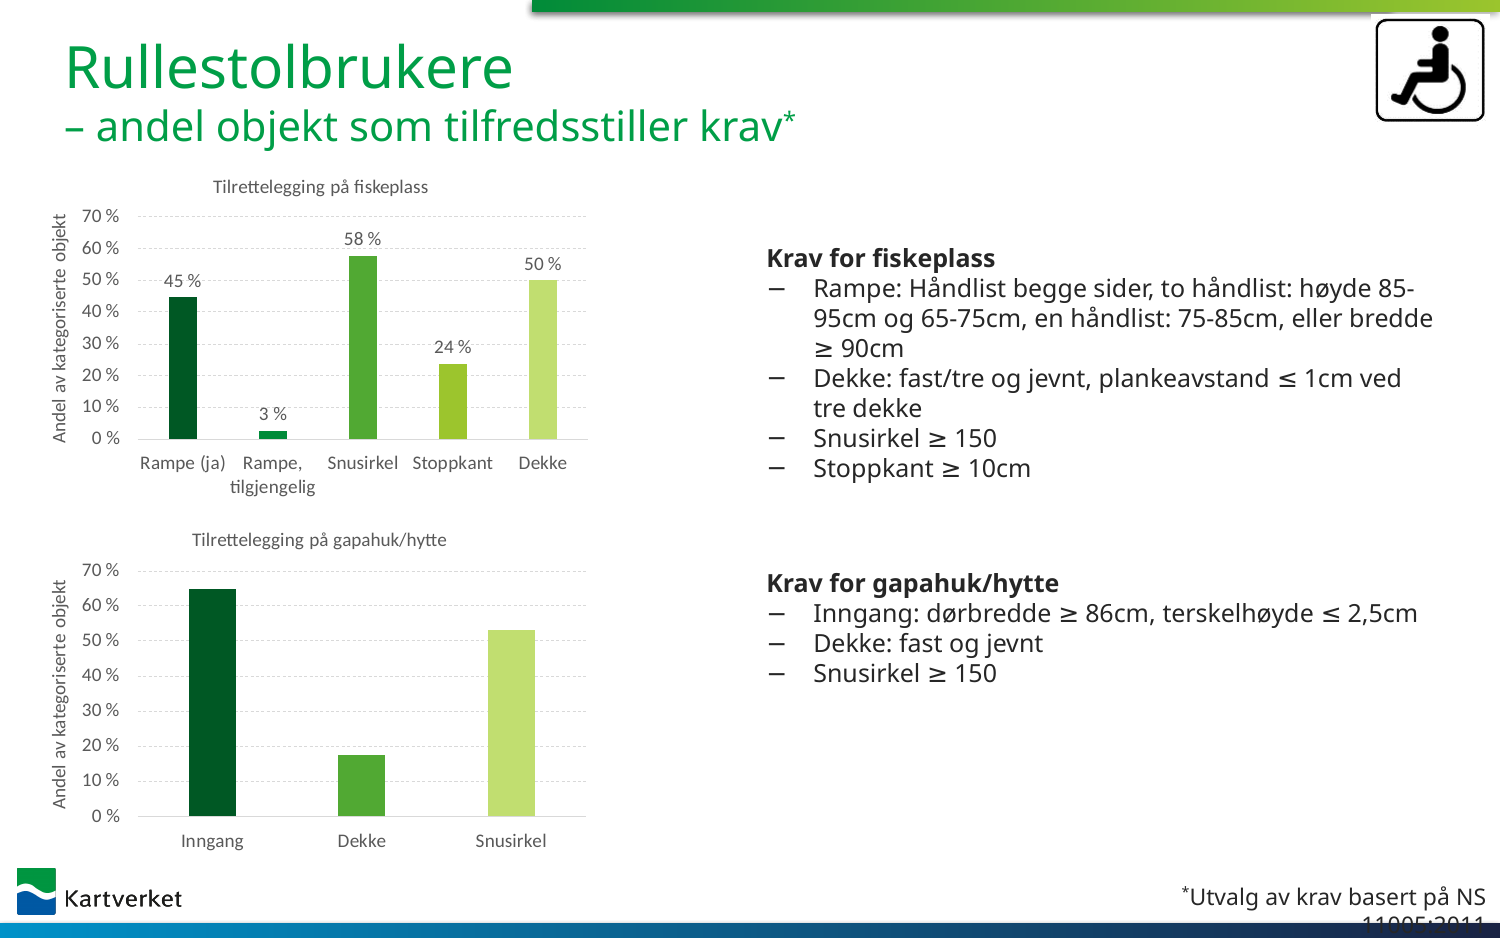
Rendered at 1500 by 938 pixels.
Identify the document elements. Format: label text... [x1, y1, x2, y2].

text_box Rullestolbrukere – andel objekt som tilfredsstiller krav* [49, 29, 1431, 158]
picture [1371, 13, 1491, 127]
text_box *Utvalg av krav basert på NS 11005:2011 [1068, 873, 1500, 938]
picture [41, 520, 597, 859]
text_box Krav for gapahuk/hytte Inngang: dørbredde ≥ 86cm, terskelhøyde ≤ 2,5cm Dekke: fast og jevnt Snusirkel ≥ 150 [751, 560, 1452, 695]
text_box Krav for fiskeplass Rampe: Håndlist begge sider, to håndlist: høyde 85-95cm og 65-75cm, en håndlist: 75-85cm, eller bredde ≥ 90cm Dekke: fast/tre og jevnt, plankeavstand ≤ 1cm ved tre dekke Snusirkel ≥ 150 Stoppkant ≥ 10cm [751, 235, 1452, 490]
picture [41, 166, 599, 505]
